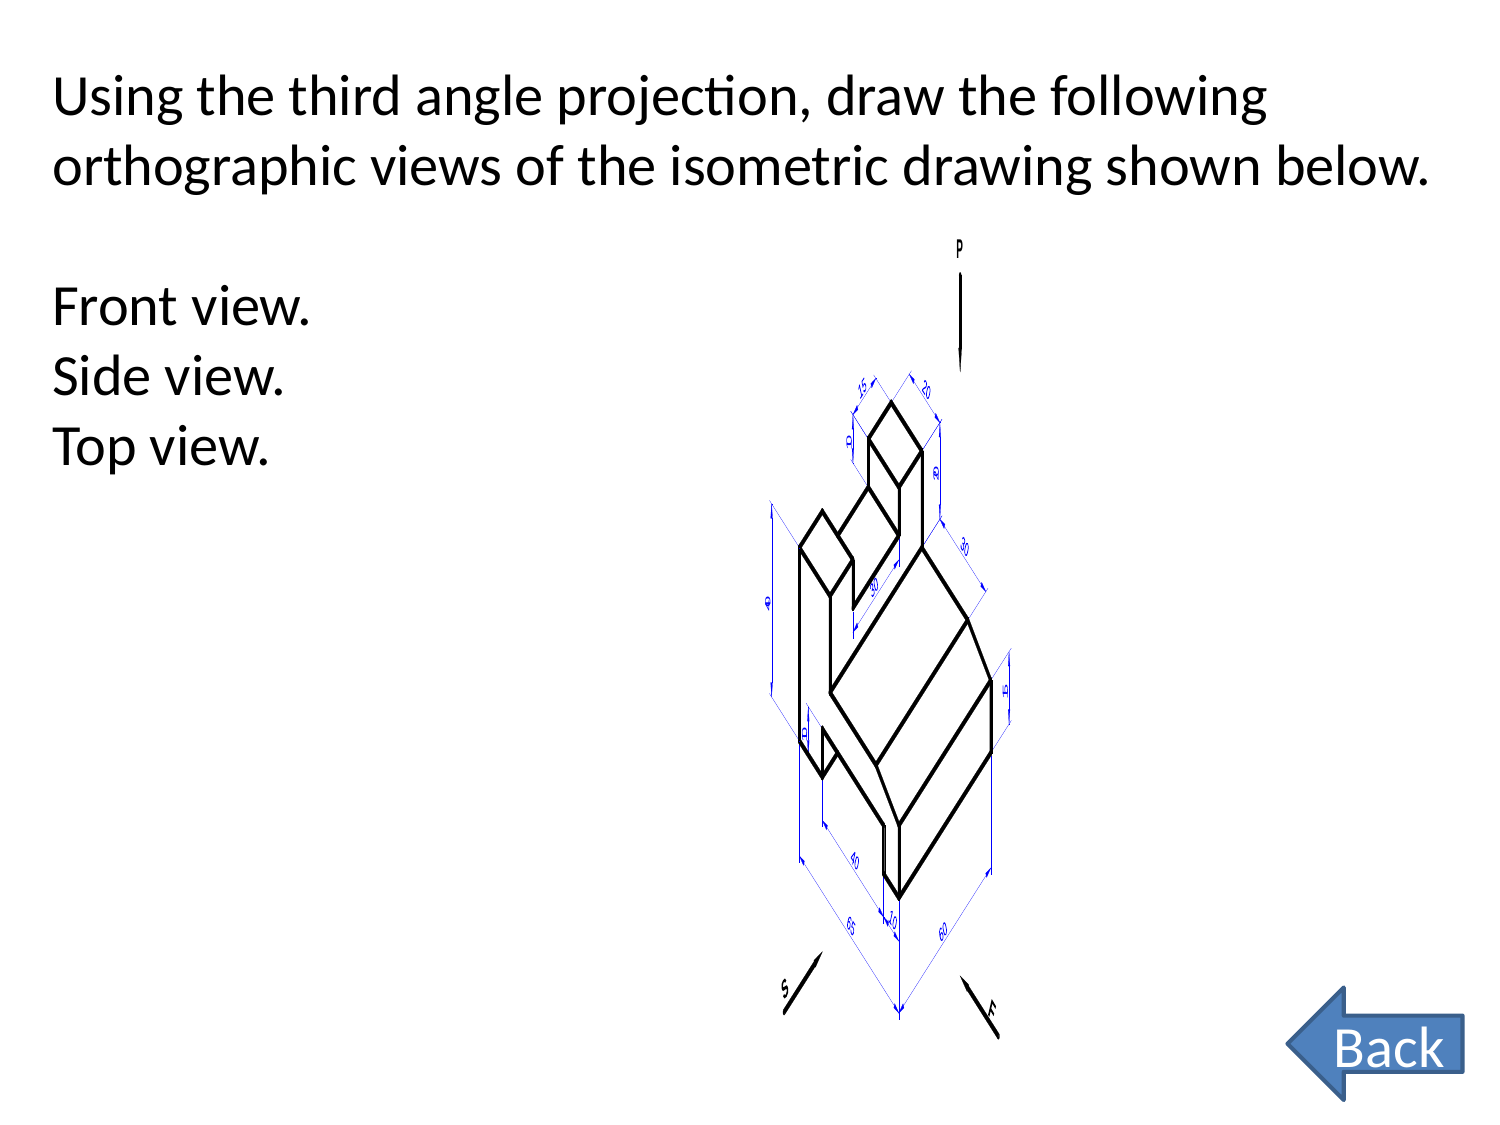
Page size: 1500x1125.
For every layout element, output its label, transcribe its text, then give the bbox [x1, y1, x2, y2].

text_box Using the third angle projection, draw the following orthographic views of the isometric drawing shown below. Front view. Side view. Top view. [37, 50, 1450, 555]
picture [424, 224, 1305, 1083]
text_box Back [1309, 985, 1465, 1102]
